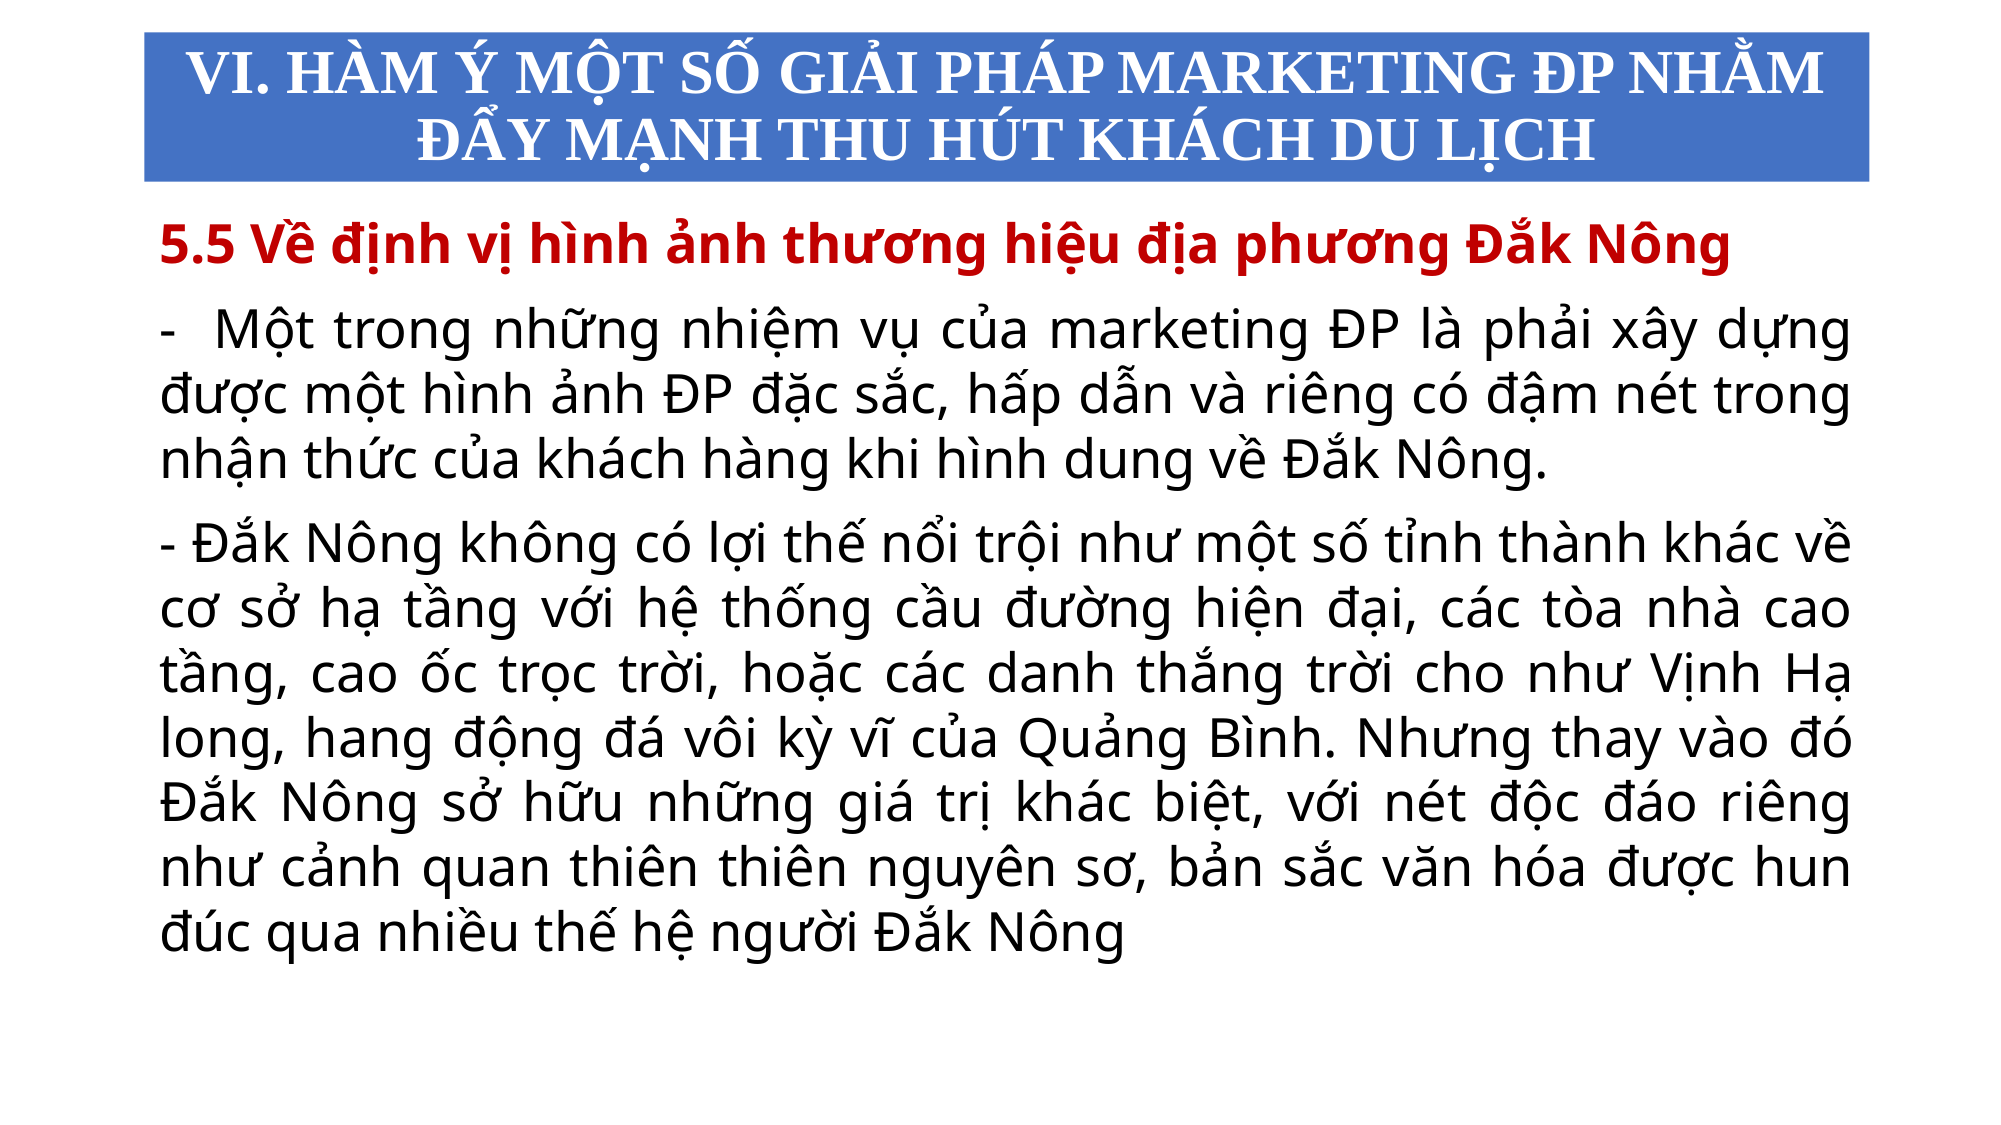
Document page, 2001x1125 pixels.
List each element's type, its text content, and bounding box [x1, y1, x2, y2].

title VI. HÀM Ý MỘT SỐ GIẢI PHÁP MARKETING ĐP NHẰM ĐẨY MẠNH THU HÚT KHÁCH DU LỊCH [144, 32, 1870, 182]
list 5.5 Về định vị hình ảnh thương hiệu địa phương Đắk Nông - Một trong những nhiệm vụ của marketing ĐP là phải xây dựng được một hình ảnh ĐP đặc sắc, hấp dẫn và riêng có đậm nét trong nhận thức của khách hàng khi hình dung về Đắk Nông. - Đắk Nông không có lợi thế nổi trội như một số tỉnh thành khác về cơ sở hạ tầng với hệ thống cầu đường hiện đại, các tòa nhà cao tầng, cao ốc trọc trời, hoặc các danh thắng trời cho như Vịnh Hạ long, hang động đá vôi kỳ vĩ của Quảng Bình. Nhưng thay vào đó Đắk Nông sở hữu những giá trị khác biệt, với nét độc đáo riêng như cảnh quan thiên thiên nguyên sơ, bản sắc văn hóa được hun đúc qua nhiều thế hệ người Đắk Nông [144, 208, 1870, 1106]
